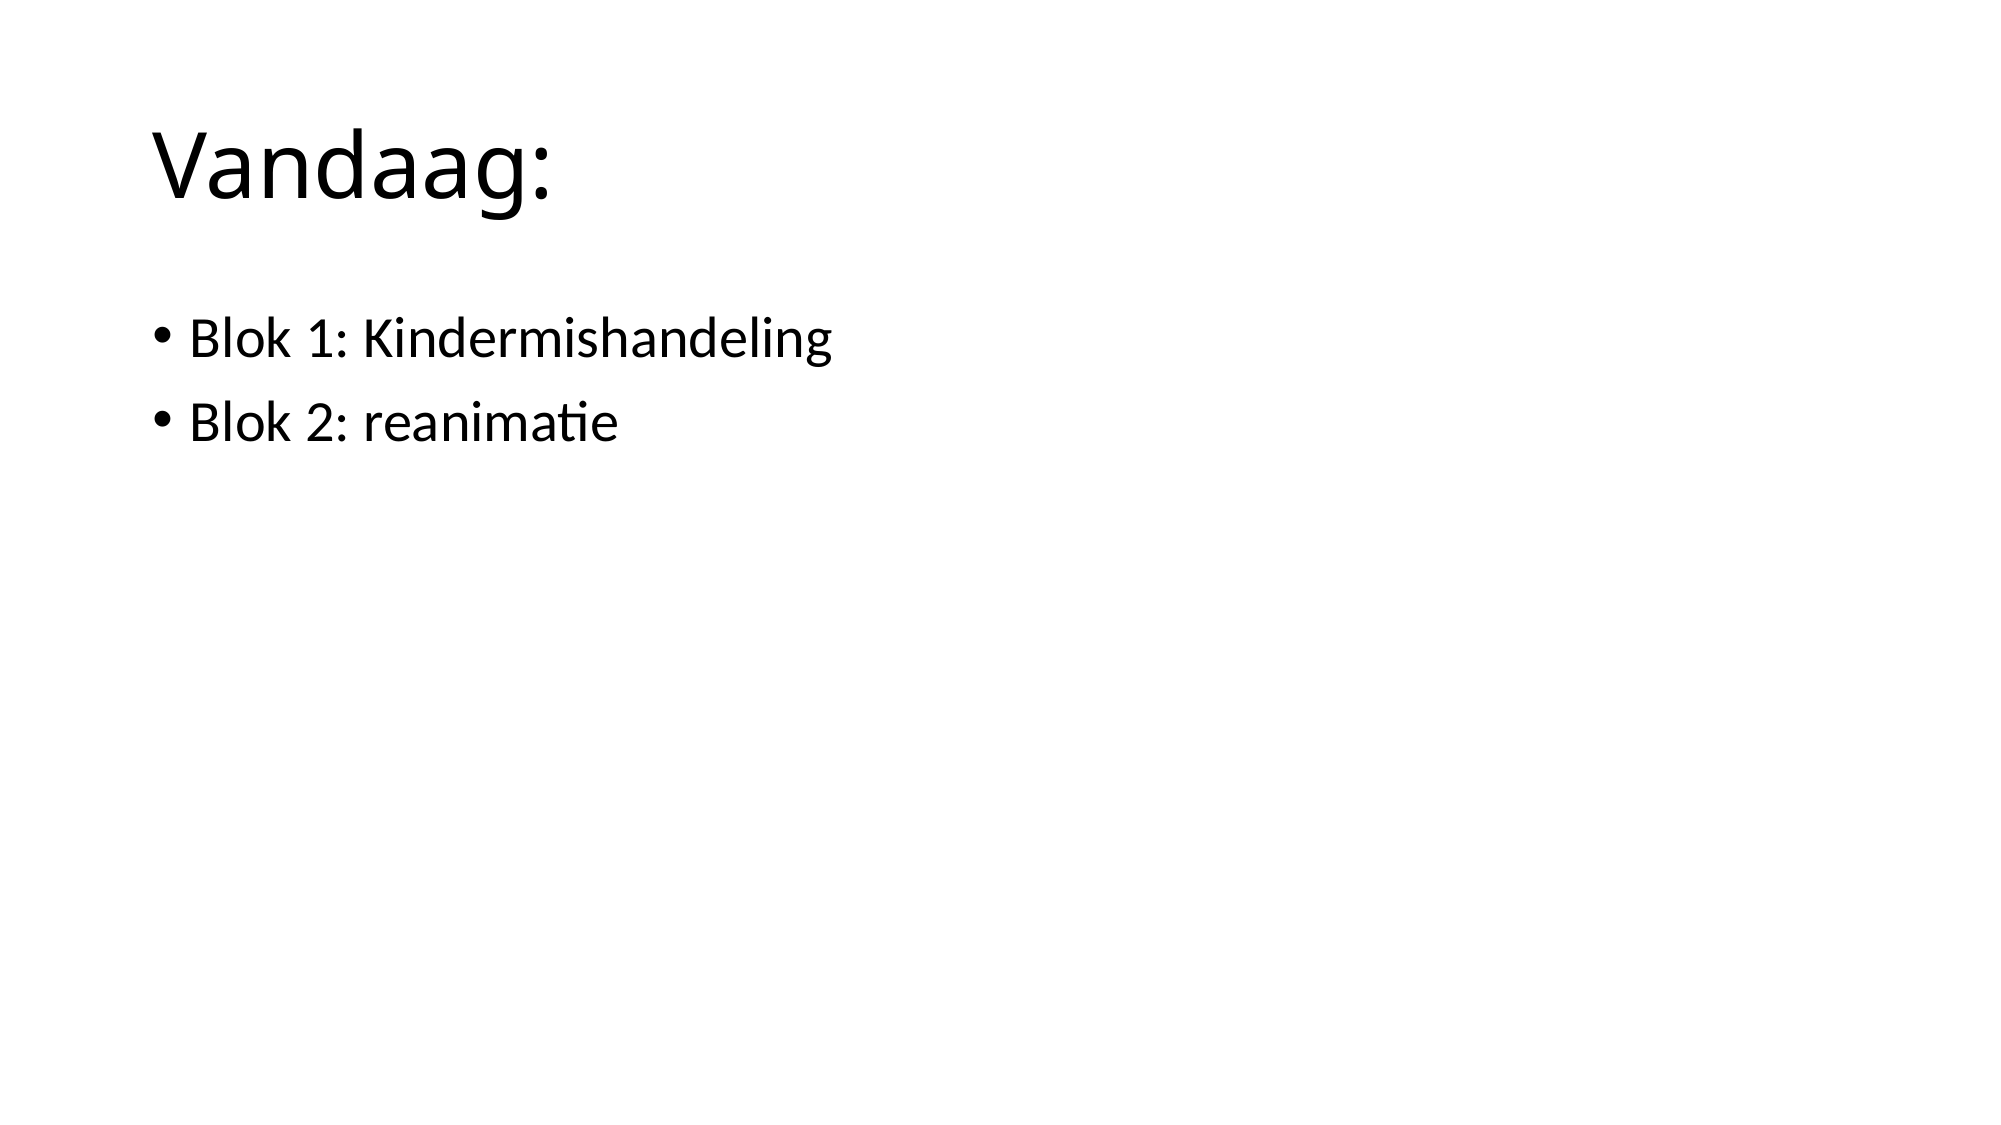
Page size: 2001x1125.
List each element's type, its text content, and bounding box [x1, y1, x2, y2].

title Vandaag: [137, 59, 1863, 278]
list Blok 1: Kindermishandeling Blok 2: reanimatie [137, 299, 1863, 1014]
